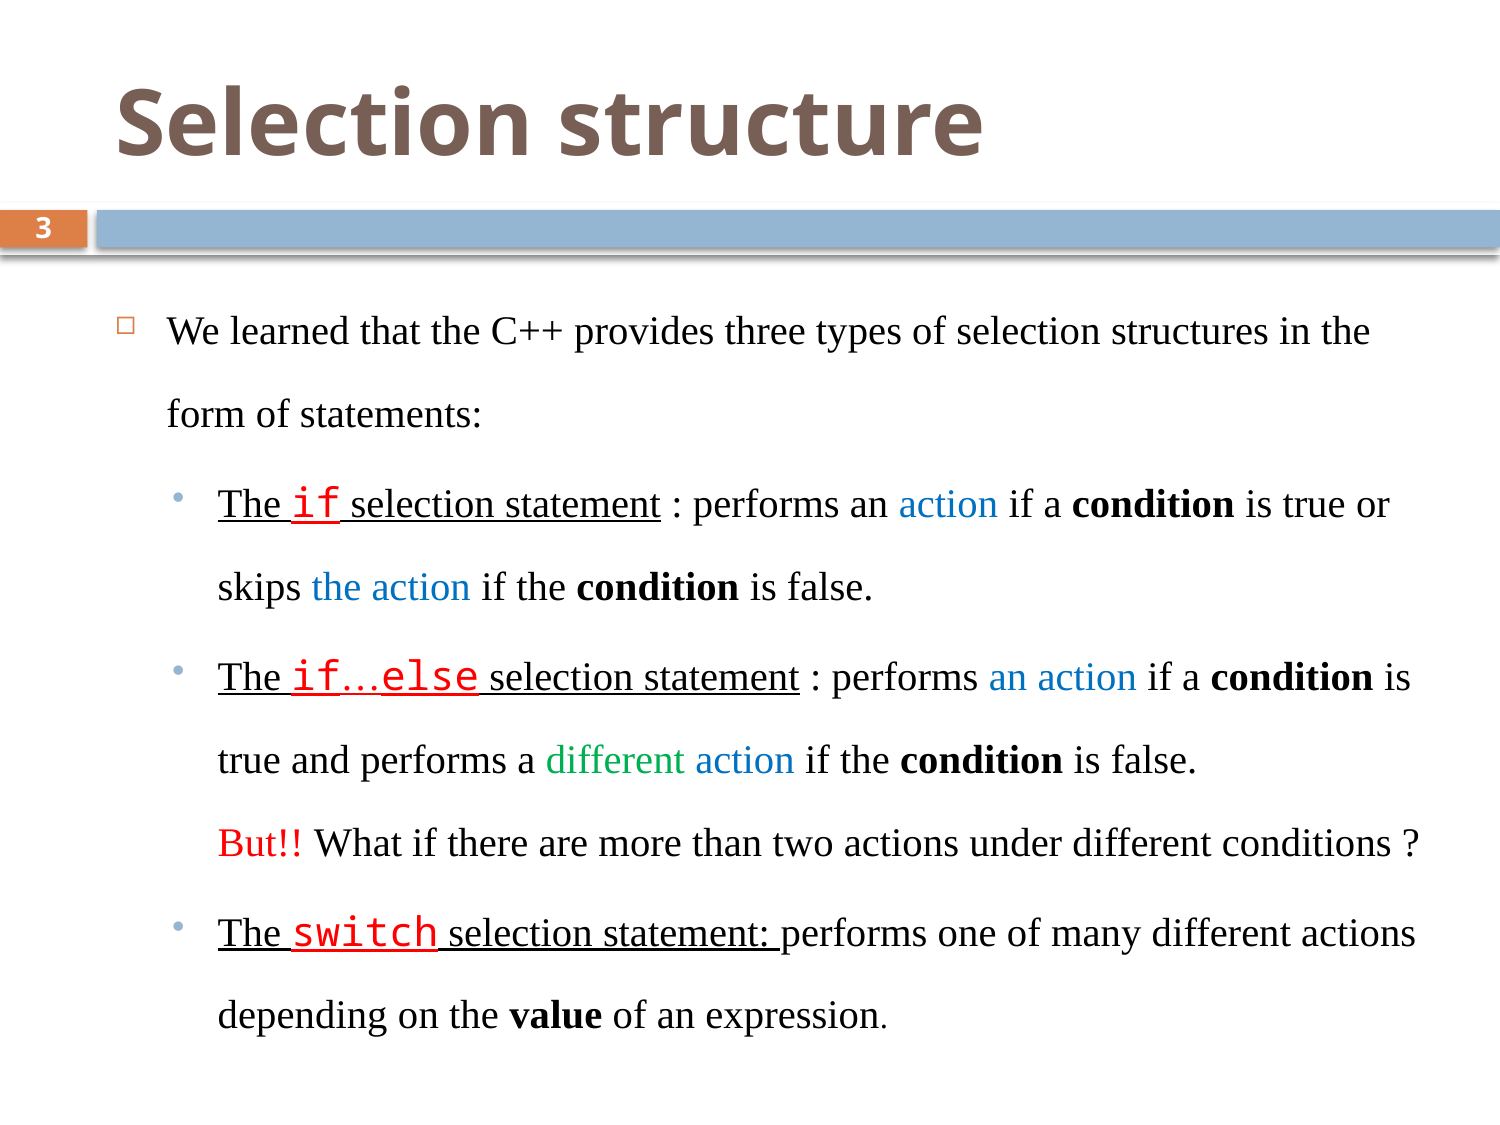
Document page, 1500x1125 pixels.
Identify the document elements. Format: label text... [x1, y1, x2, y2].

list We learned that the C++ provides three types of selection structures in the form of statements: The if selection statement : performs an action if a condition is true or skips the action if the condition is false. The if…else selection statement : performs an action if a condition is true and performs a different action if the condition is false. But!! What if there are more than two actions under different conditions ? The switch selection statement: performs one of many different actions depending on the value of an expression. [100, 262, 1438, 1125]
title Selection structure [100, 37, 1438, 200]
slide_number 3 [0, 208, 88, 249]
